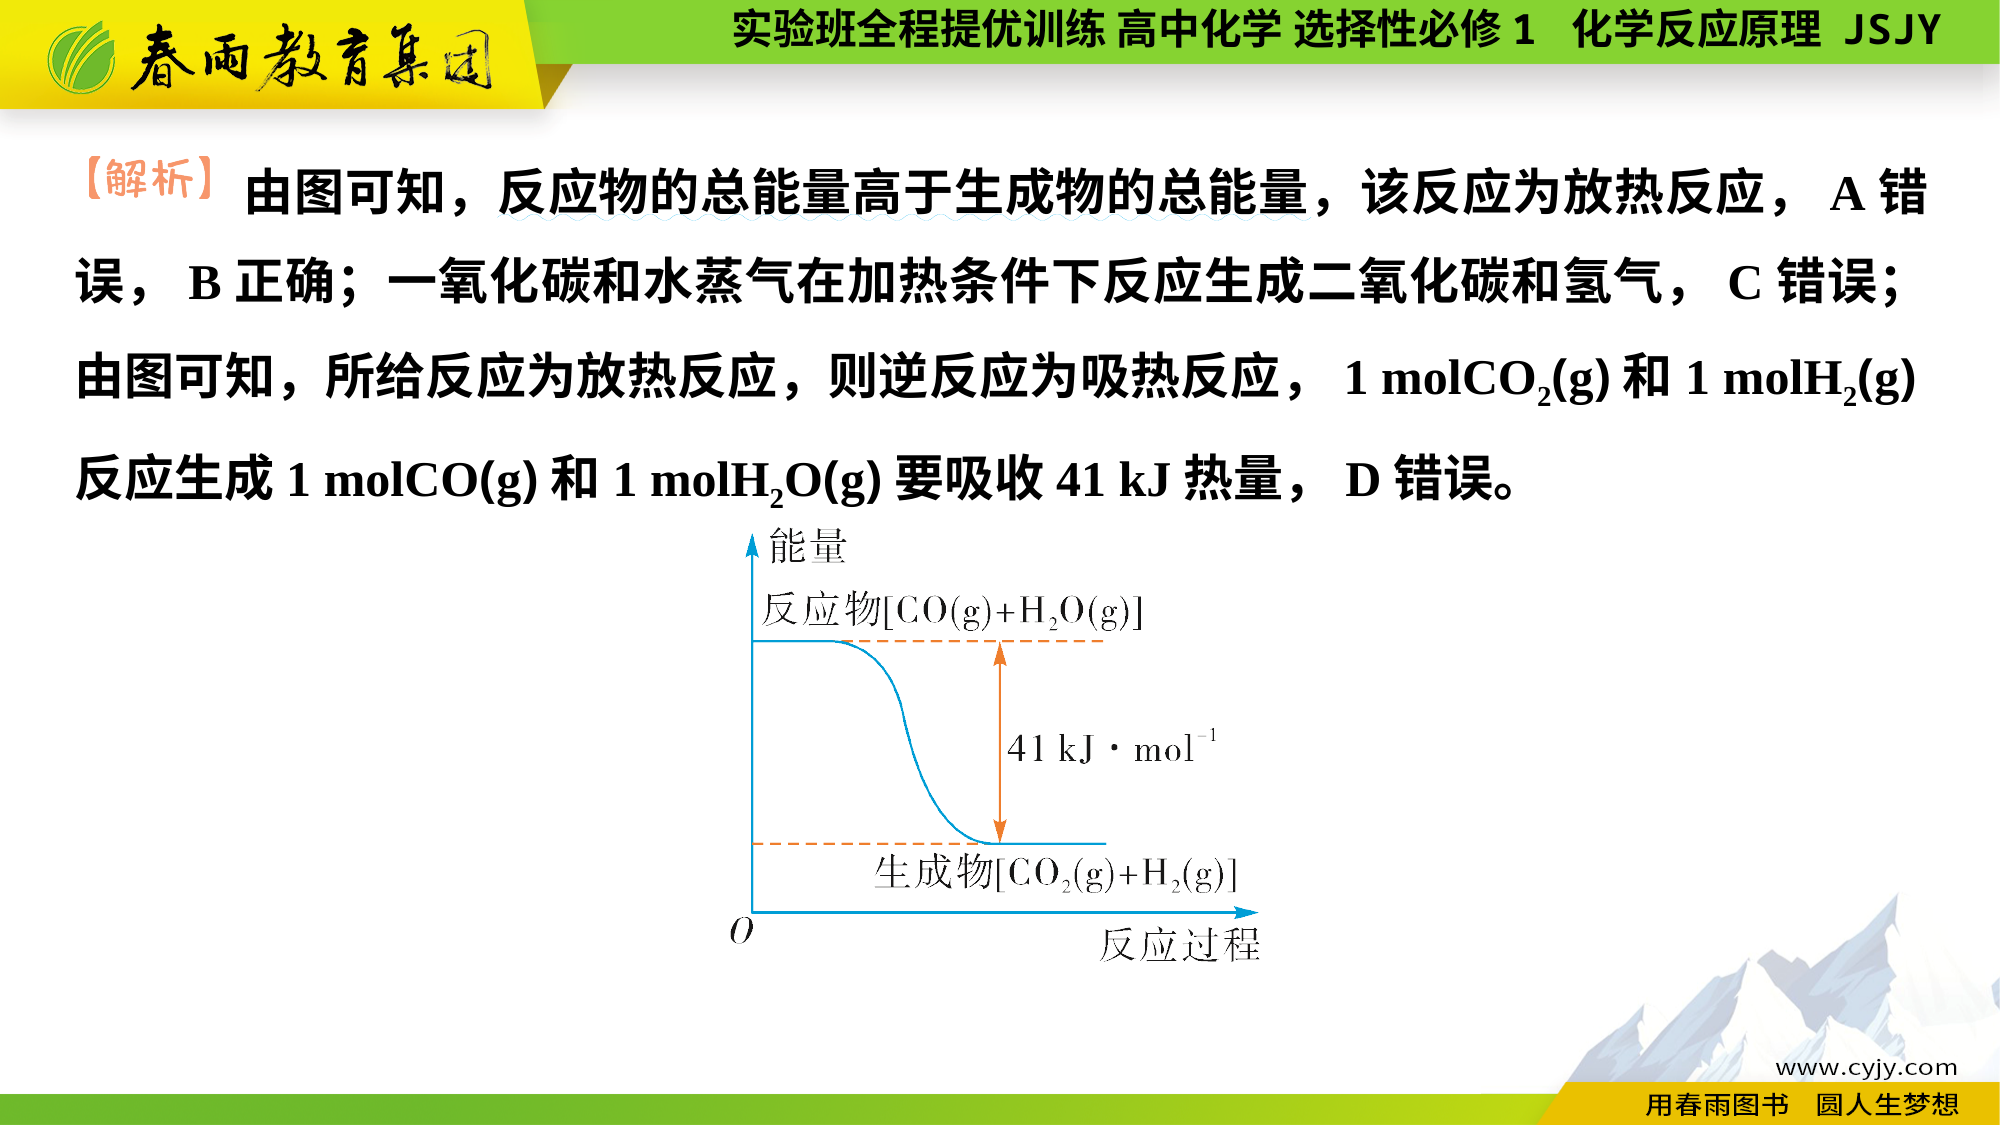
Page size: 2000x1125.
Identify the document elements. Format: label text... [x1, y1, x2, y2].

list 由图可知，反应物的总能量高于生成物的总能量，该反应为放热反应，A错误，B正确；一氧化碳和水蒸气在加热条件下反应生成二氧化碳和氢气，C错误；由图可知，所给反应为放热反应，则逆反应为吸热反应，1 molCO2(g)和1 molH2(g)反应生成1 molCO(g)和1 molH2O(g)要吸收41 kJ热量，D错误。 [59, 122, 1944, 502]
picture [0, 0, 2000, 1125]
